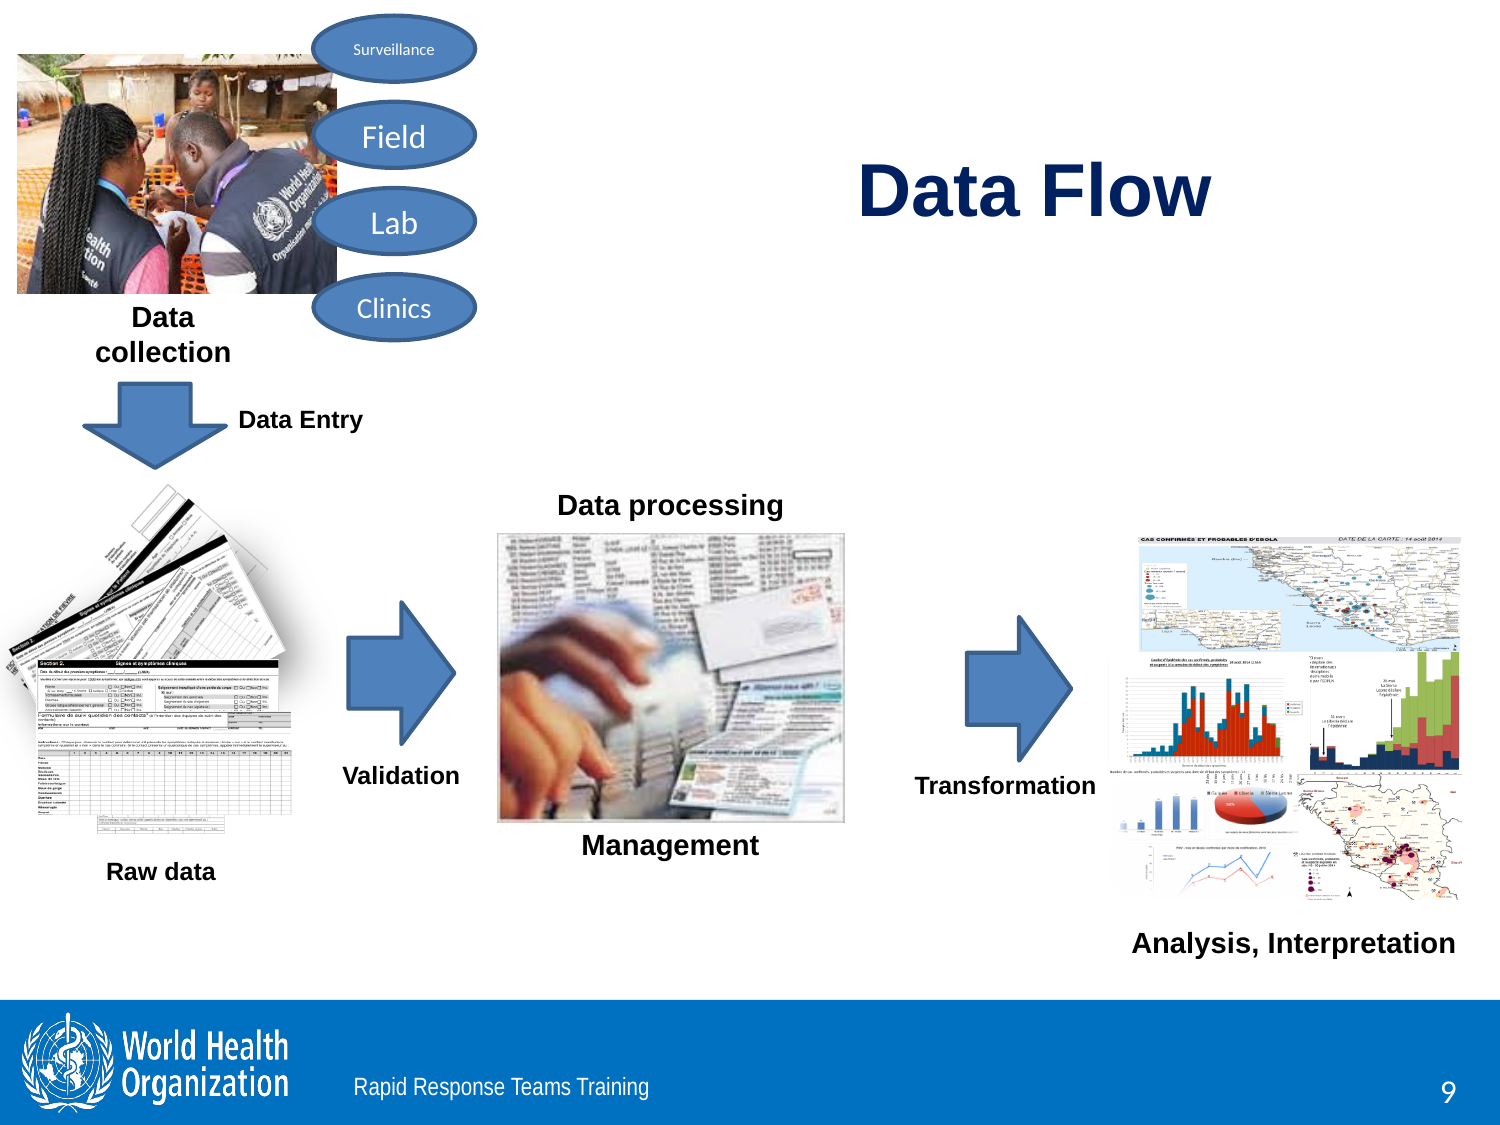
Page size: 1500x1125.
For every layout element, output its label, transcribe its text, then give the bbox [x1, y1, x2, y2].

text_box Data Entry [203, 395, 399, 441]
text_box Raw data [5, 847, 317, 893]
picture [1108, 537, 1462, 901]
text_box Clinics [311, 272, 478, 343]
text_box Data collection [7, 290, 319, 376]
text_box Field [342, 99, 478, 170]
text_box Lab [342, 185, 478, 257]
text_box Analysis, Interpretation [1108, 916, 1480, 967]
text_box [964, 614, 1073, 762]
text_box Surveillance [310, 13, 478, 84]
text_box Transformation [850, 762, 1103, 808]
picture [16, 54, 337, 294]
text_box [82, 381, 205, 470]
text_box Data processing [497, 479, 845, 529]
text_box [346, 600, 457, 747]
picture [2, 479, 294, 835]
picture [496, 533, 845, 823]
text_box Validation [304, 751, 491, 797]
title Data Flow [589, 92, 1480, 282]
text_box Management [497, 830, 845, 869]
picture [21, 1012, 288, 1113]
